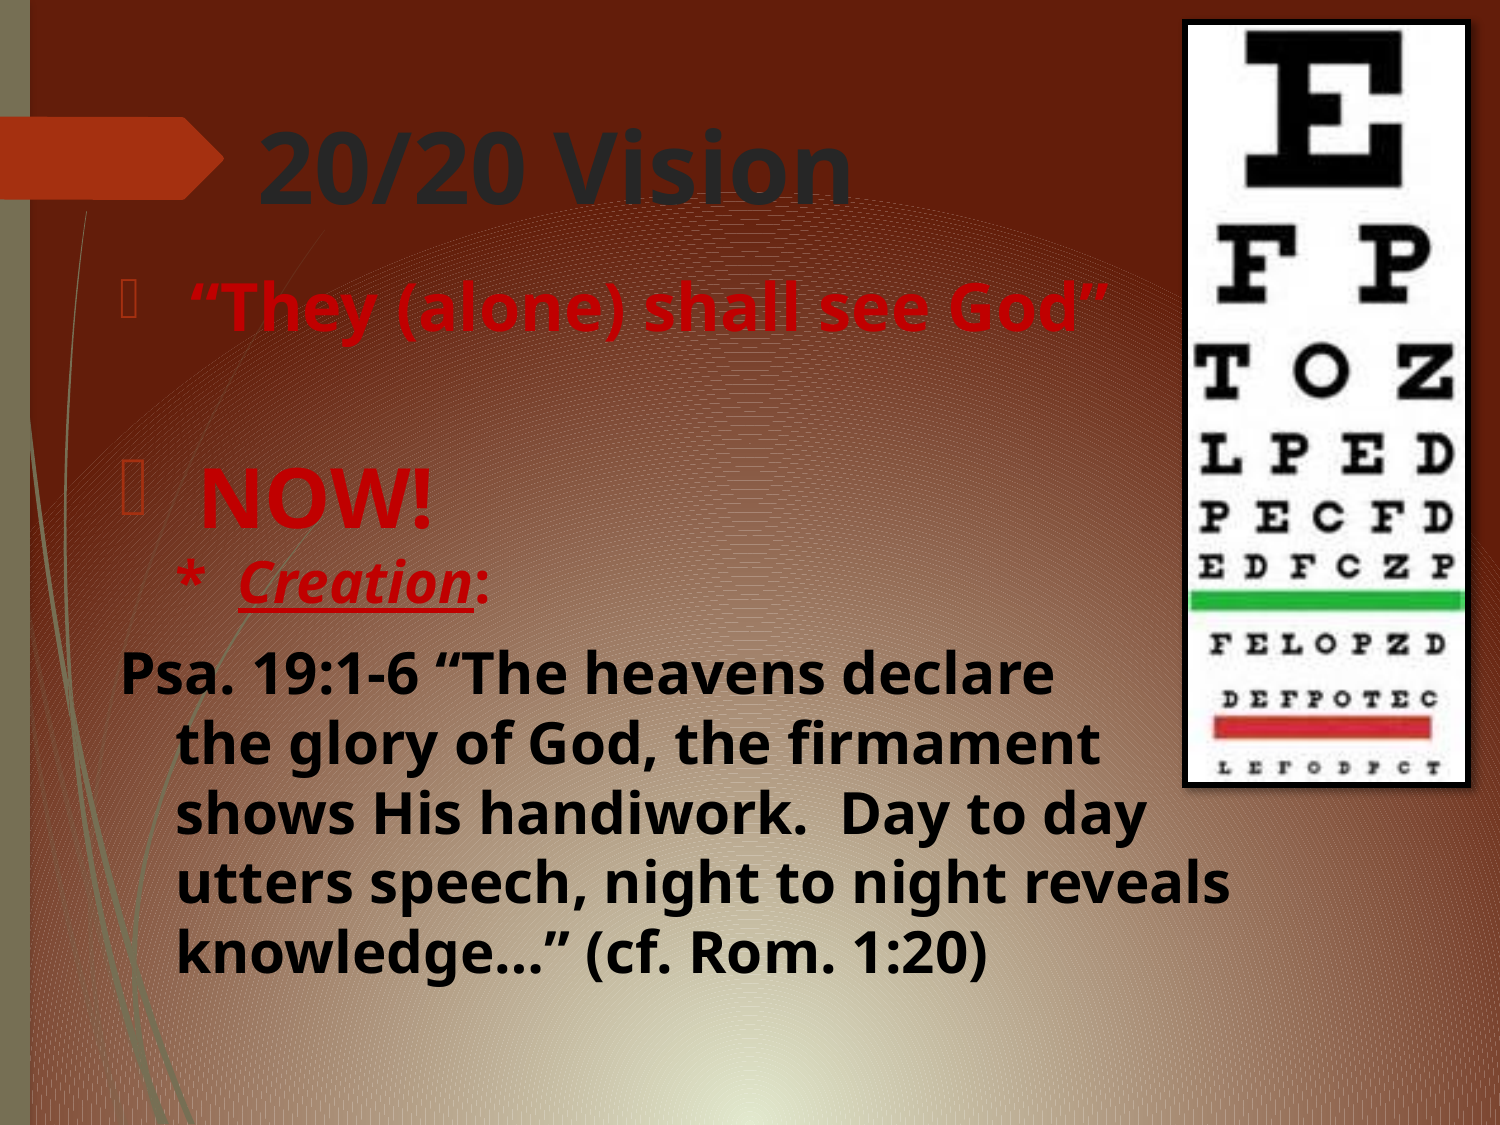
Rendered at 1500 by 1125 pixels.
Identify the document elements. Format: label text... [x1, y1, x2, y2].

list “They (alone) shall see God” NOW! * Creation: Psa. 19:1-6 “The heavens declare the glory of God, the firmament shows His handiwork. Day to day utters speech, night to night reveals knowledge…” (cf. Rom. 1:20) [104, 257, 1500, 1076]
title 20/20 Vision [242, 96, 1180, 257]
picture [1187, 24, 1466, 782]
